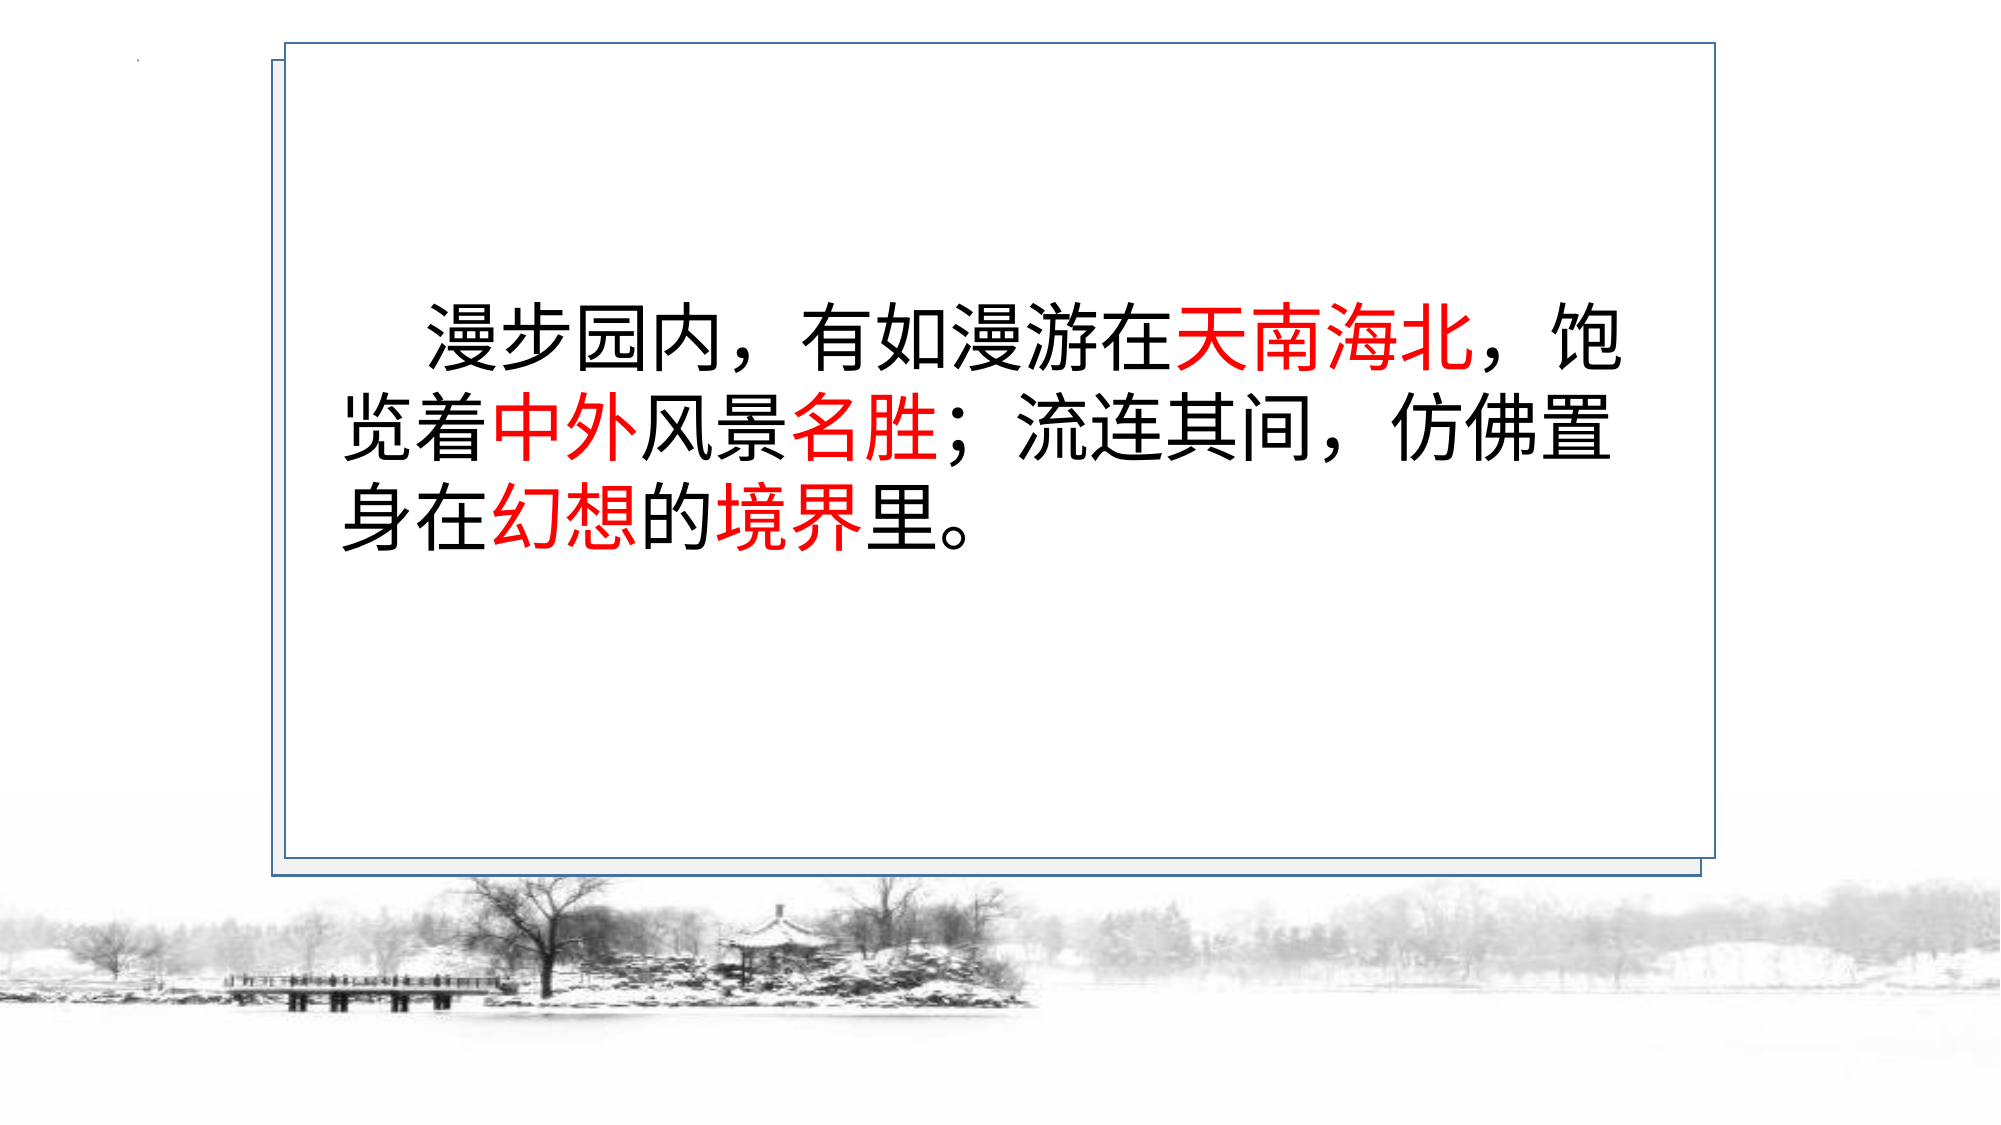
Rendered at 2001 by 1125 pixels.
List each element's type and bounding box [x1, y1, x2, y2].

text_box [272, 43, 1715, 876]
picture [0, 794, 2000, 1125]
